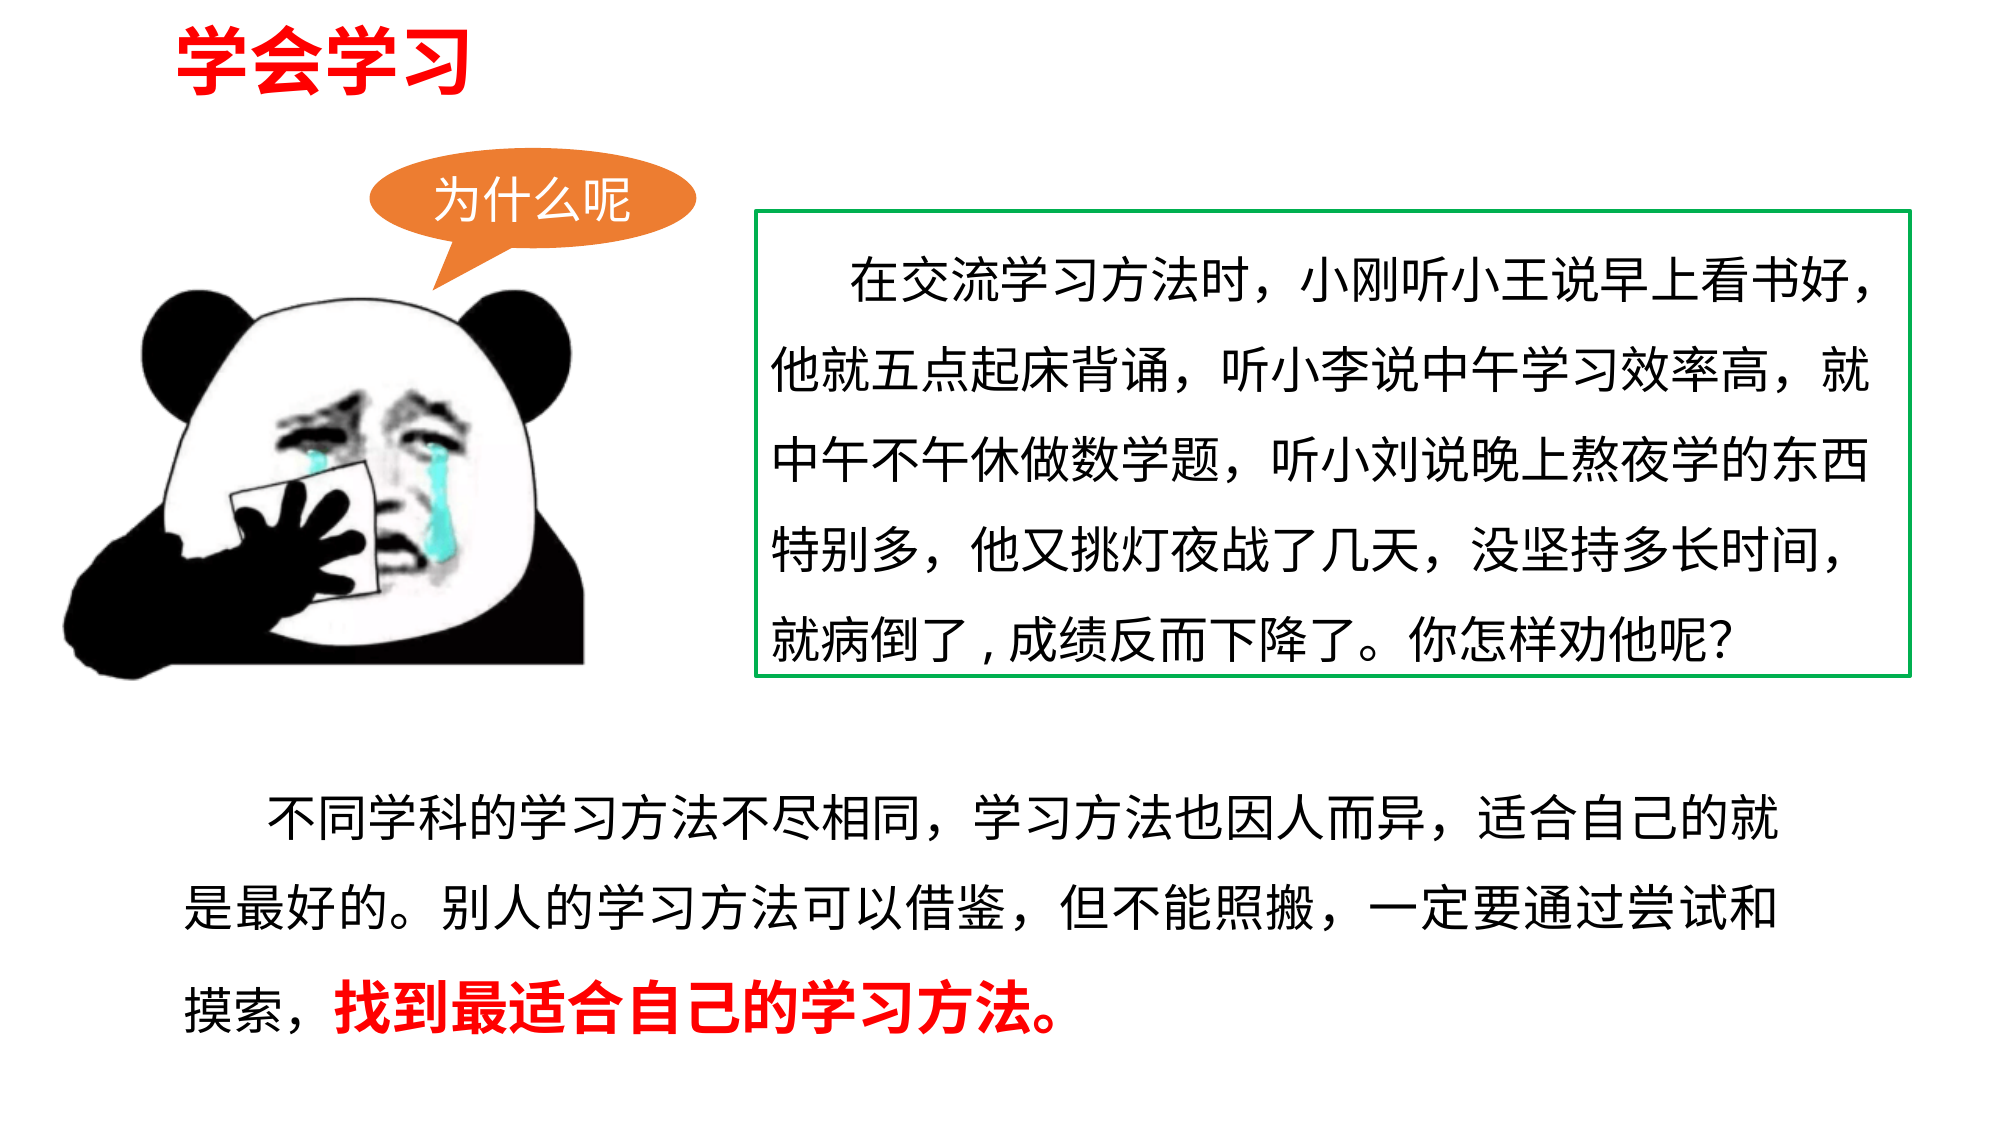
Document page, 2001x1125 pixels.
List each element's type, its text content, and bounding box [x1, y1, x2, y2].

text_box 在交流学习方法时，小刚听小王说早上看书好，他就五点起床背诵，听小李说中午学习效率高，就中午不午休做数学题，听小刘说晚上熬夜学的东西特别多，他又挑灯夜战了几天，没坚持多长时间，就病倒了,成绩反而下降了。你怎样劝他呢？ [755, 211, 1911, 676]
text_box 学会学习 [159, 6, 490, 112]
text_box 不同学科的学习方法不尽相同，学习方法也因人而异，适合自己的就是最好的。别人的学习方法可以借鉴，但不能照搬，一定要通过尝试和摸索，找到最适合自己的学习方法。 [169, 749, 1795, 1049]
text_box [47, 147, 697, 713]
